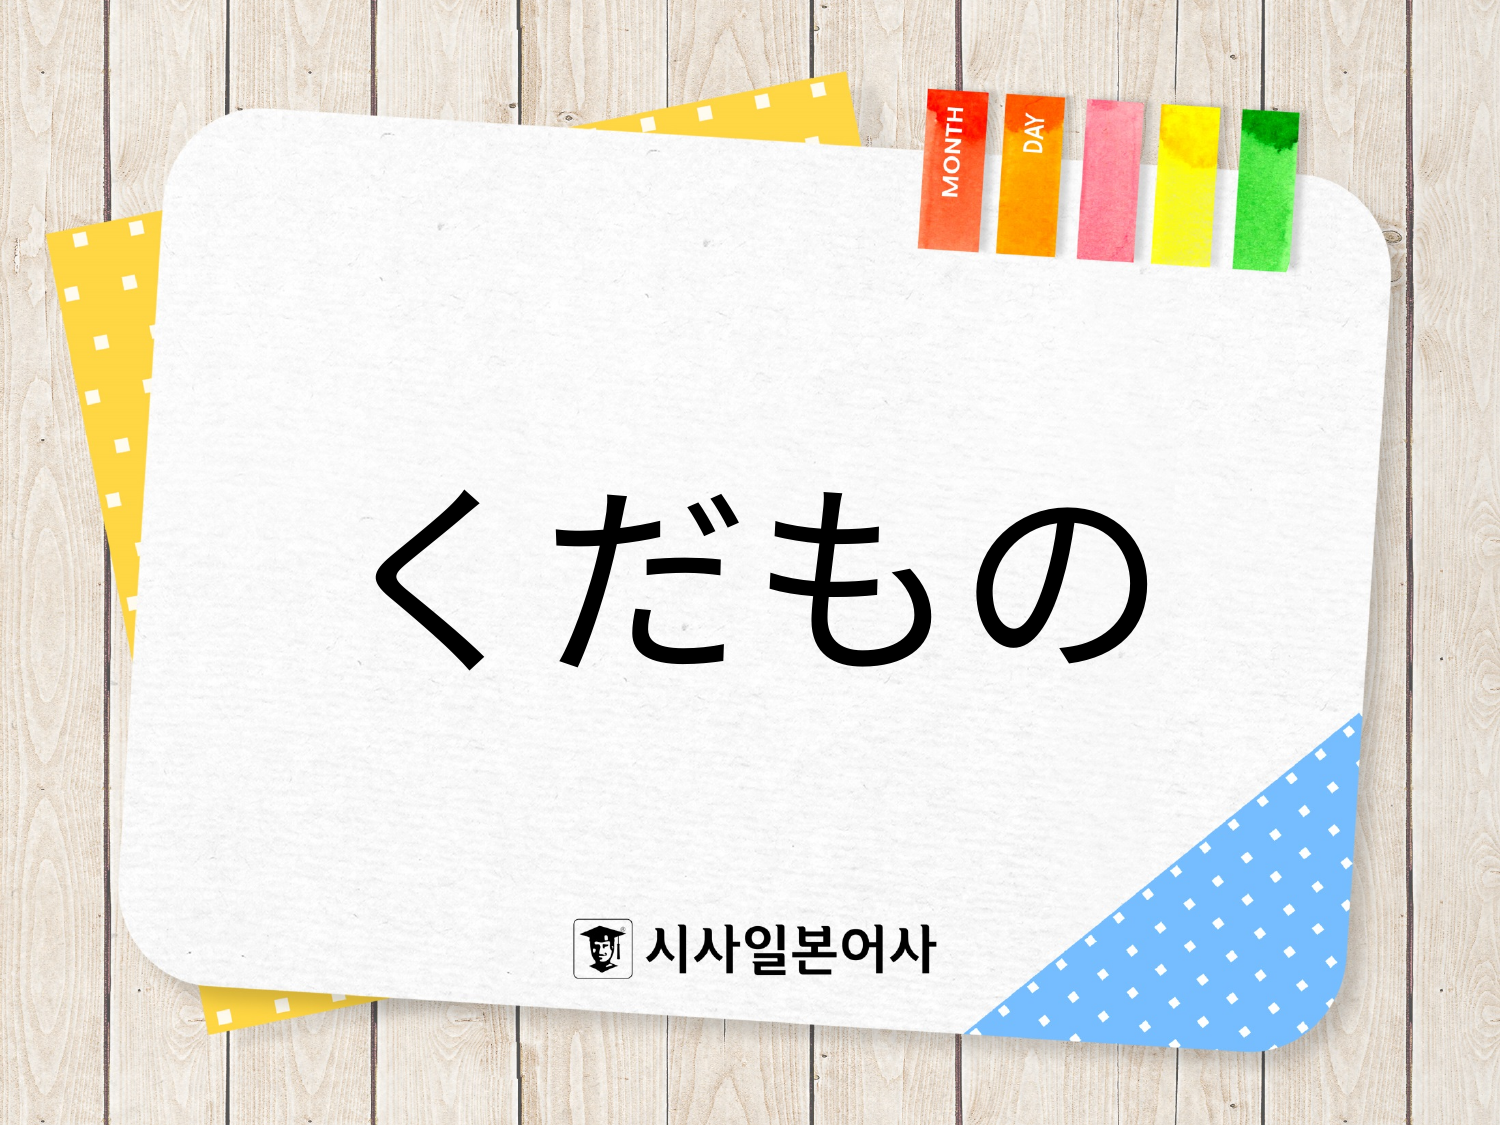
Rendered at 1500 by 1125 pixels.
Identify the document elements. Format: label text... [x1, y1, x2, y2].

picture [0, 0, 1500, 1125]
title くだもの [75, 338, 1425, 811]
